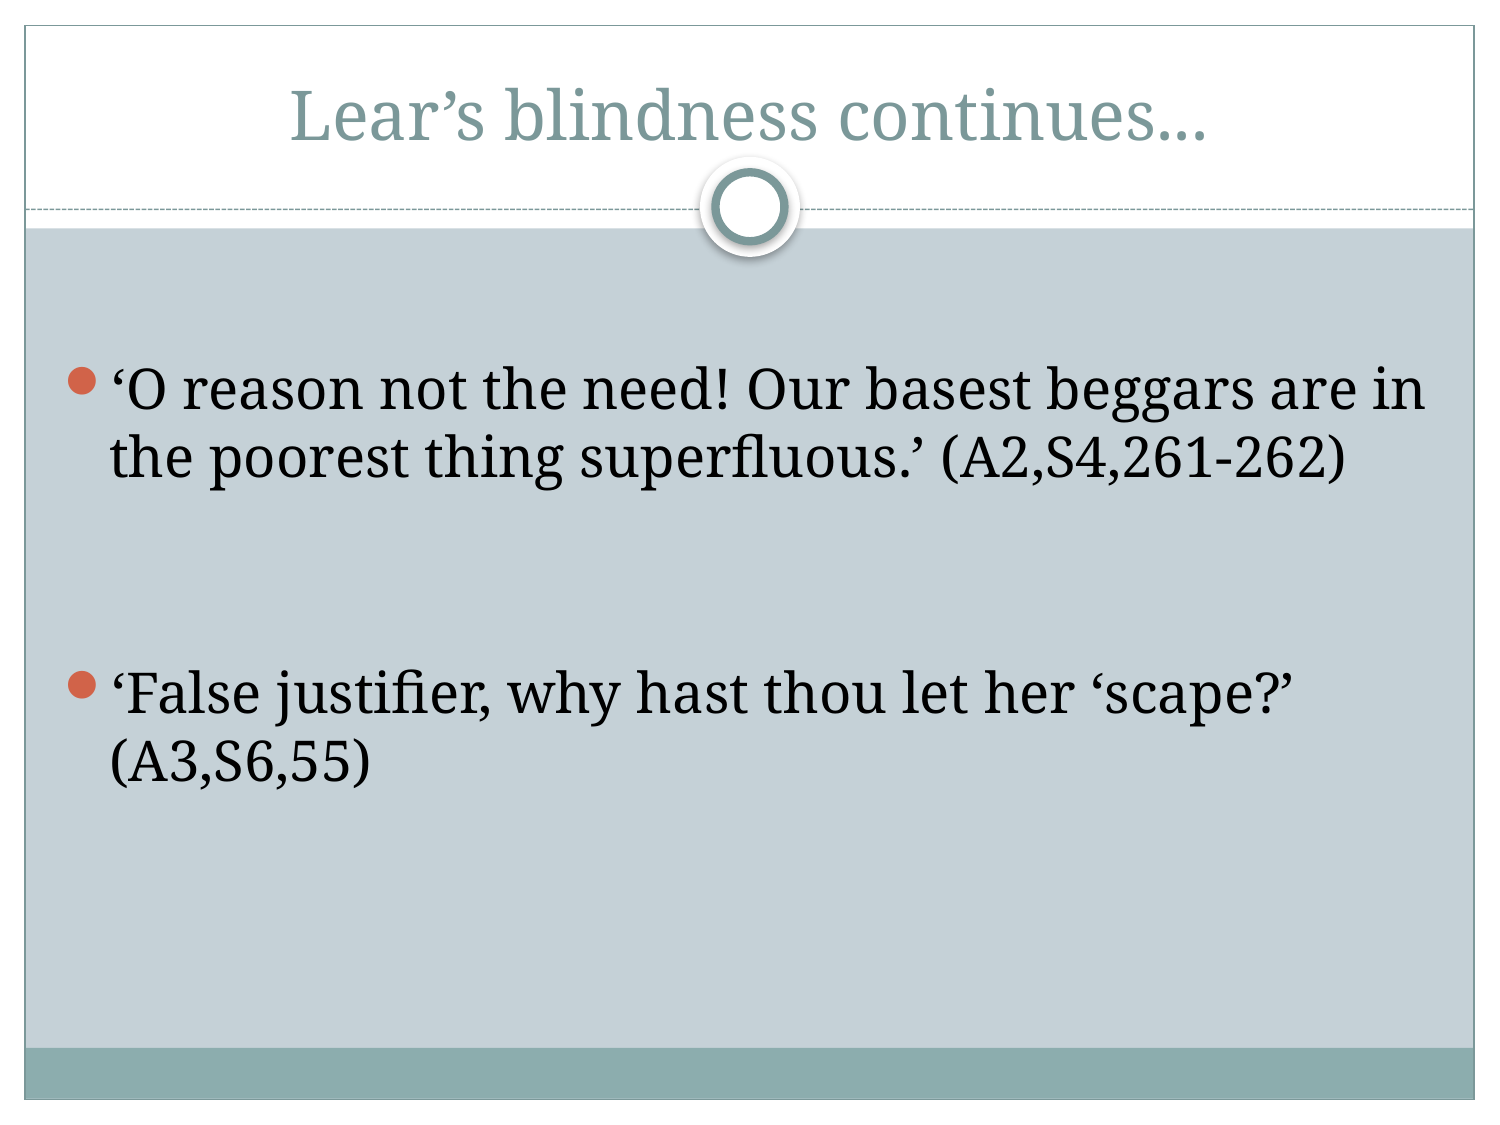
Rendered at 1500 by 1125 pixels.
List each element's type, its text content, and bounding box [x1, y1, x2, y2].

title Lear’s blindness continues... [49, 37, 1450, 162]
list ‘O reason not the need! Our basest beggars are in the poorest thing superfluous.’ (A2,S4,261-262) ‘False justifier, why hast thou let her ‘scape?’ (A3,S6,55) [49, 267, 1445, 1001]
